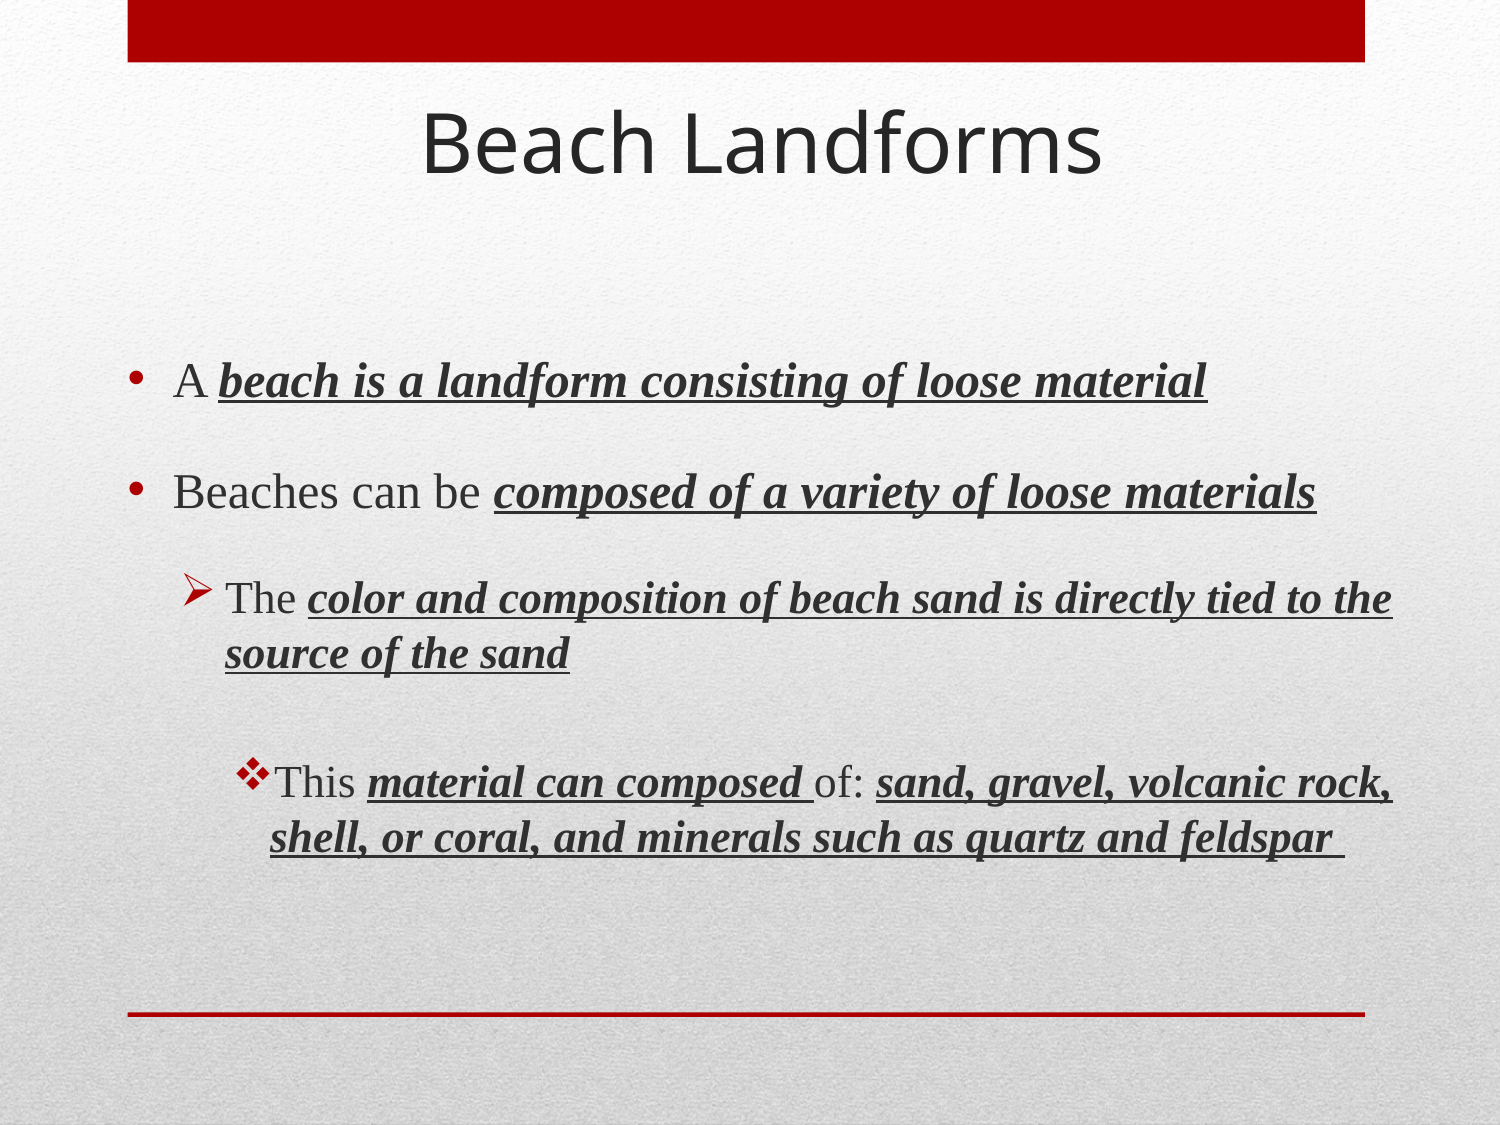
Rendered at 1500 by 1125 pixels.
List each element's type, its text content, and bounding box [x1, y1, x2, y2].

list A beach is a landform consisting of loose material Beaches can be composed of a variety of loose materials The color and composition of beach sand is directly tied to the source of the sand This material can composed of: sand, gravel, volcanic rock, shell, or coral, and minerals such as quartz and feldspar [112, 249, 1438, 1000]
title Beach Landforms [75, 75, 1450, 198]
